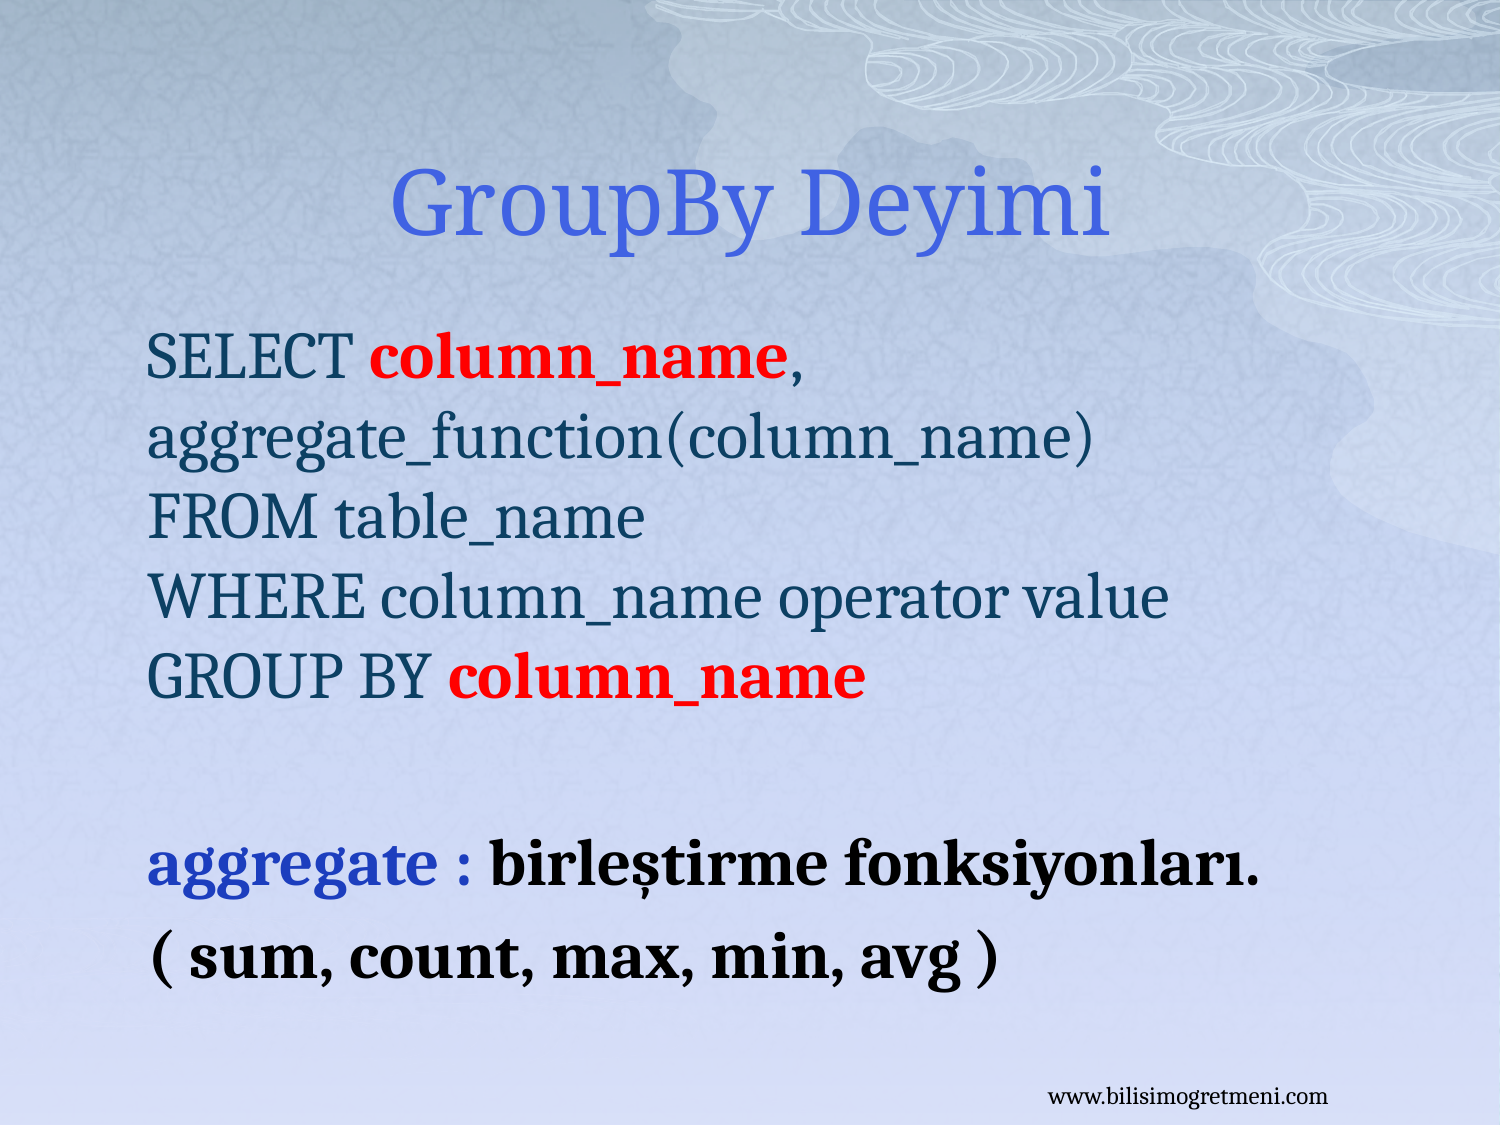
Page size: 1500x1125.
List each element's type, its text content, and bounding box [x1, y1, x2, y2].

list SELECT column_name, aggregate_function(column_name) FROM table_name WHERE column_name operator value GROUP BY column_name aggregate : birleştirme fonksiyonları. ( sum, count, max, min, avg ) [76, 304, 1430, 1106]
title GroupBy Deyimi [75, 105, 1425, 293]
footer www.bilisimogretmeni.com [992, 1065, 1386, 1125]
